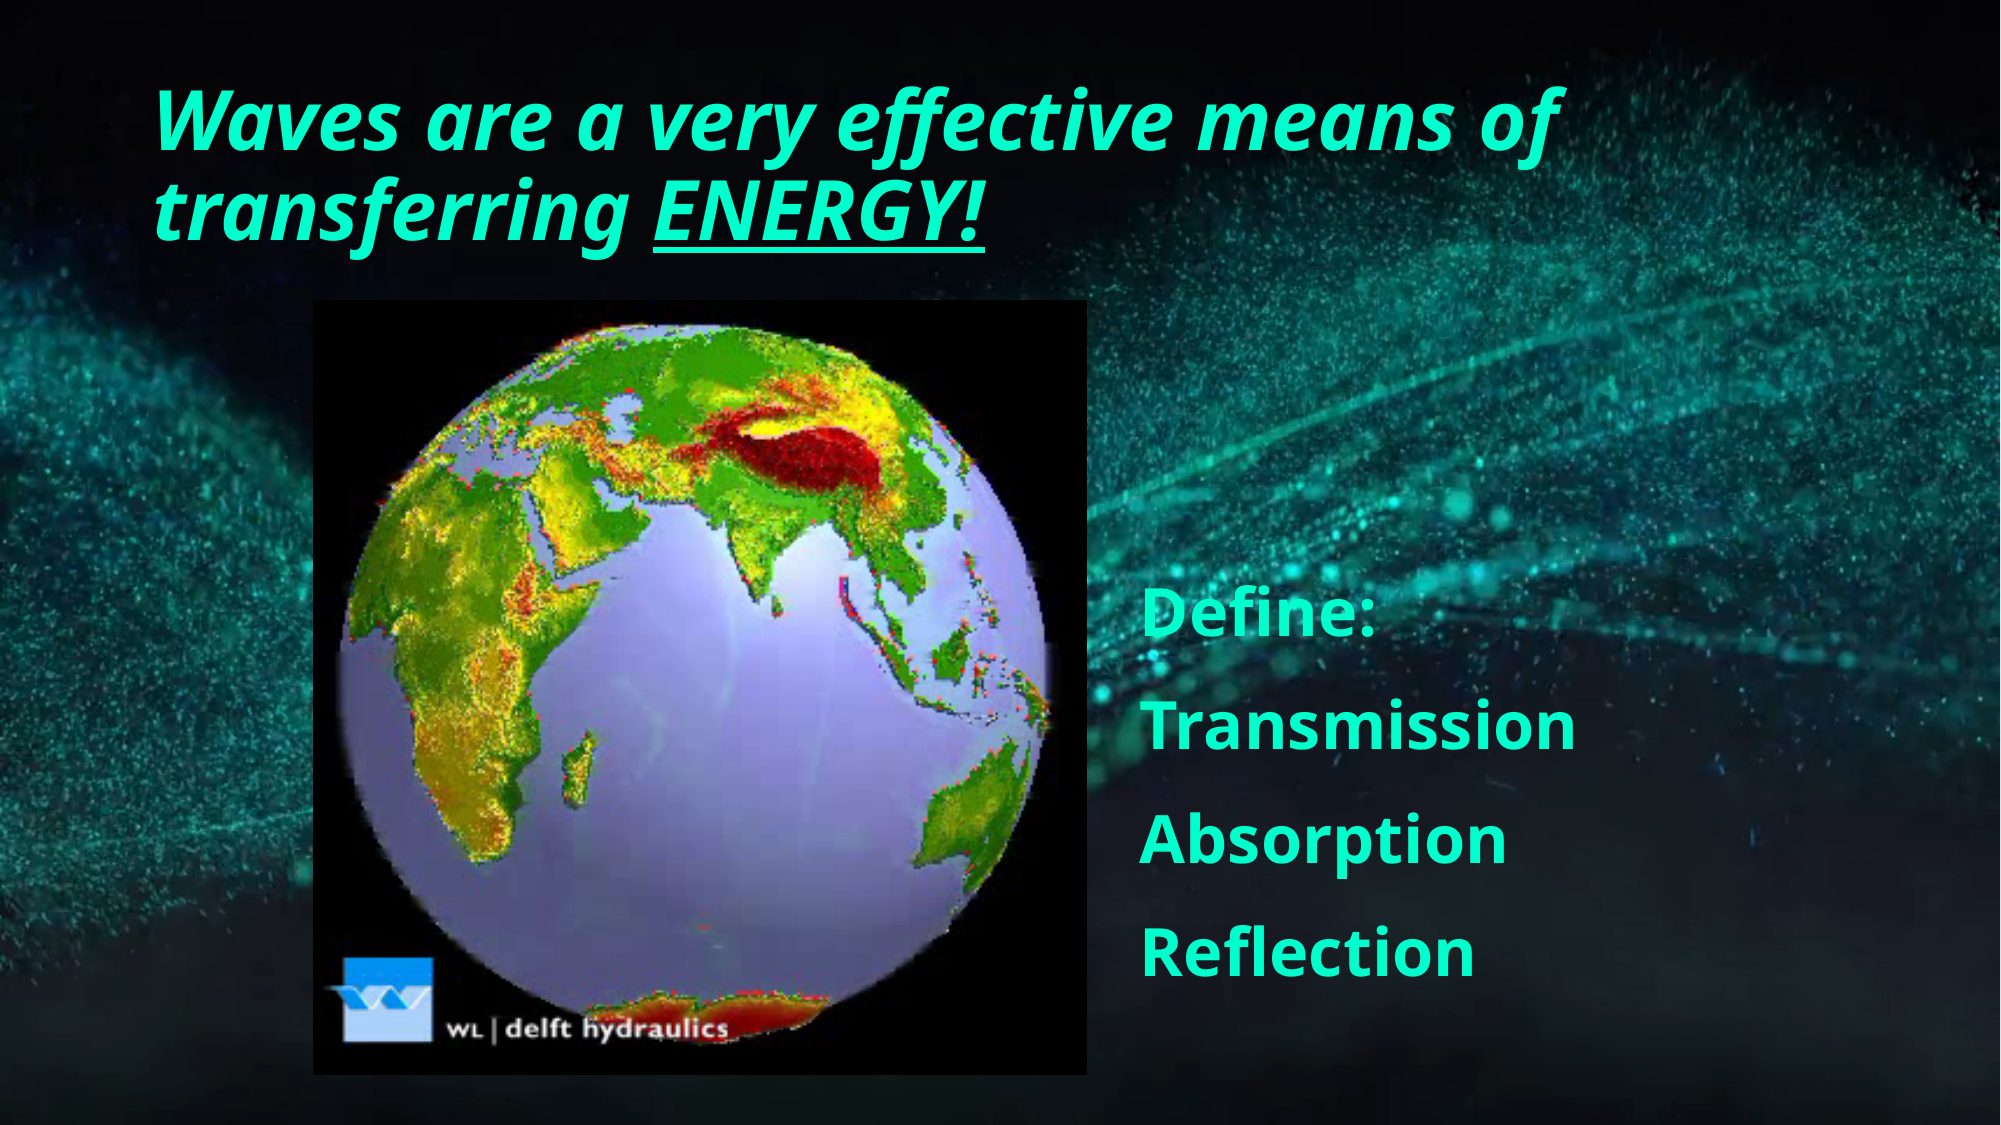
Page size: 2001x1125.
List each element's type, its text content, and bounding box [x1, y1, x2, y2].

text_box Define: Transmission Absorption Reflection [1124, 562, 1713, 997]
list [312, 299, 1088, 1075]
picture [0, 0, 2001, 1125]
title Waves are a very effective means of transferring ENERGY! [137, 59, 1863, 278]
